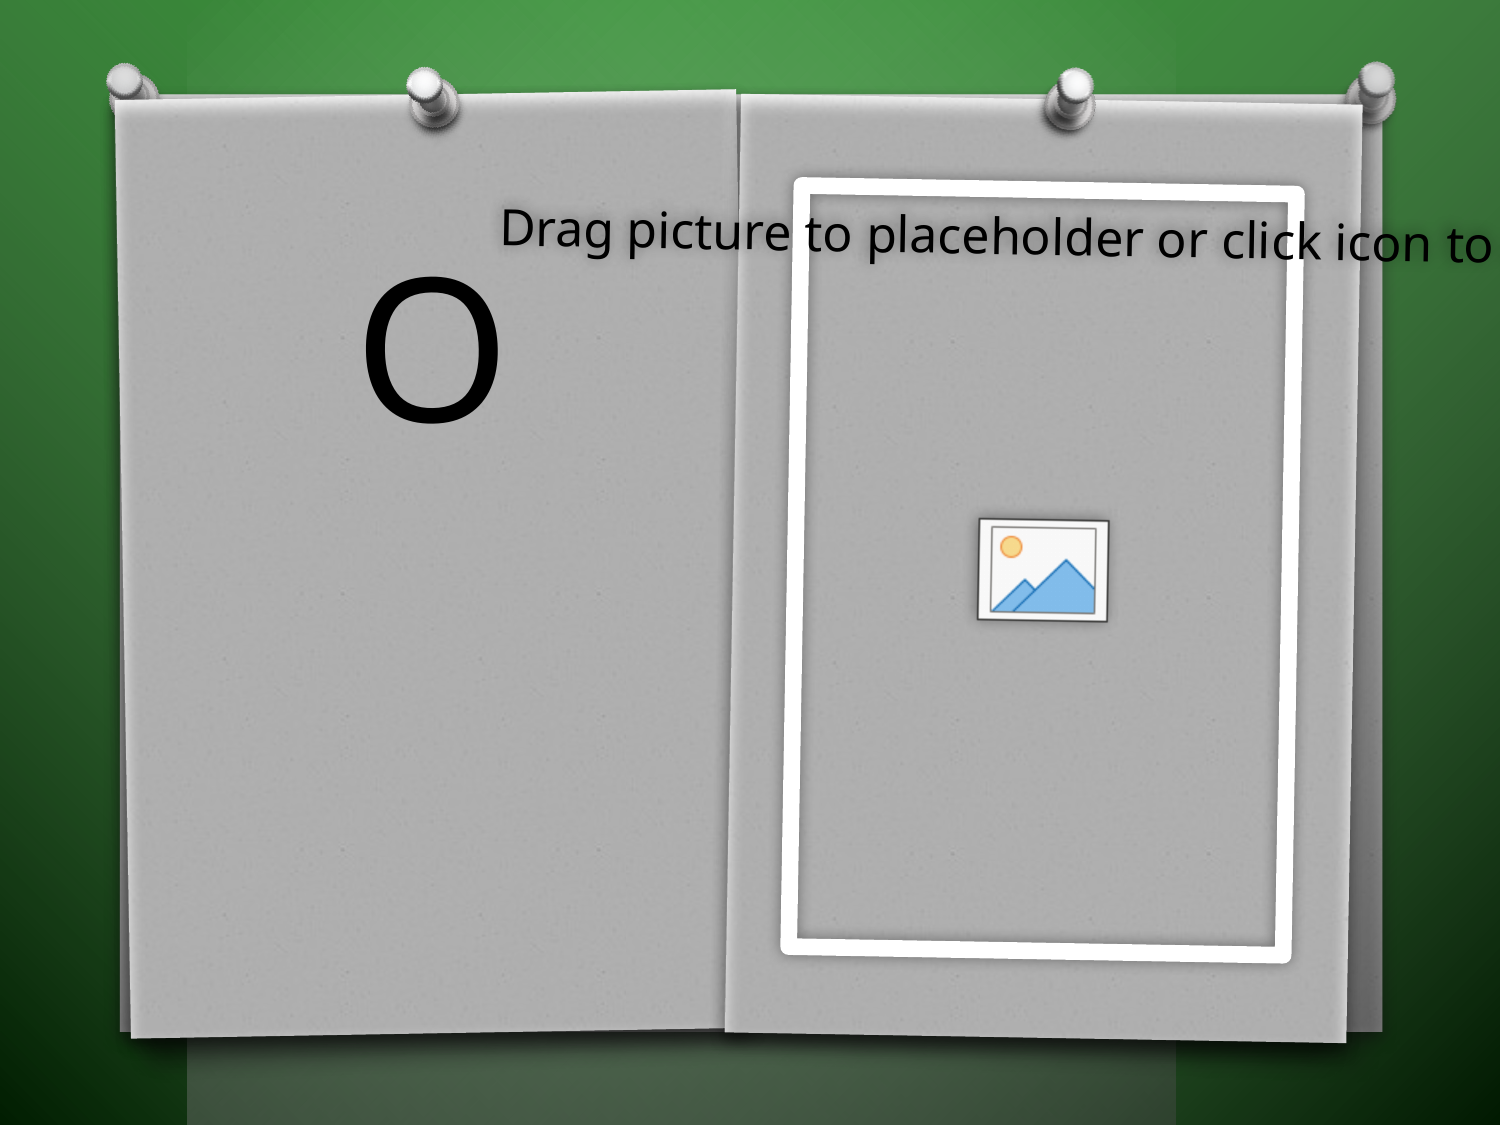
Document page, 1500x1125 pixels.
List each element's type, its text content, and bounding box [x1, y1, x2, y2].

title O [179, 222, 687, 475]
picture [1016, 41, 1138, 162]
picture [803, 197, 1282, 943]
picture [375, 33, 497, 157]
